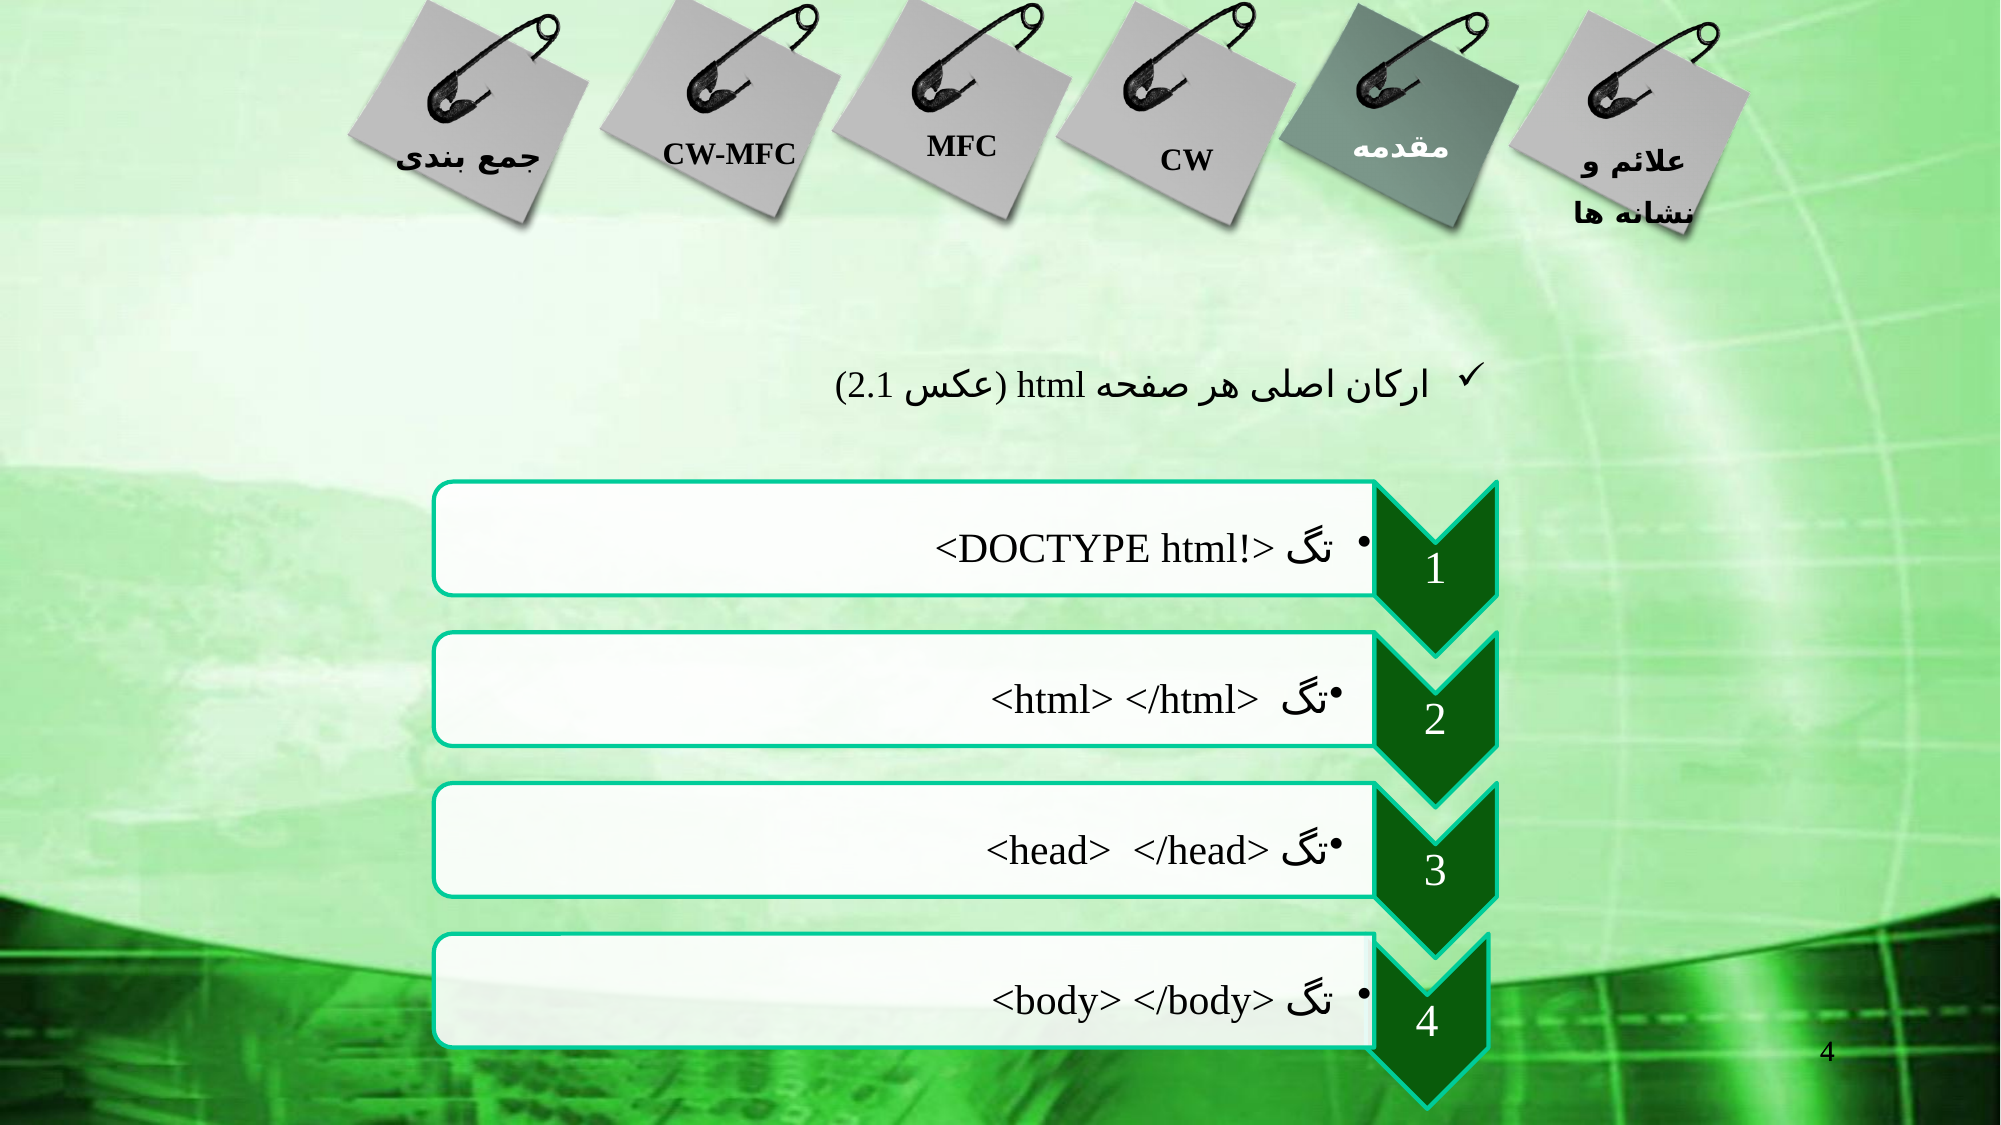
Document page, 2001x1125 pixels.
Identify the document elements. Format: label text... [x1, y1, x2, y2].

slide_number 4 [1502, 1024, 1851, 1101]
picture [0, 0, 2001, 1125]
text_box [433, 481, 1498, 1109]
text_box ارکان اصلی هر صفحه html (عکس 2.1) [501, 284, 1502, 412]
